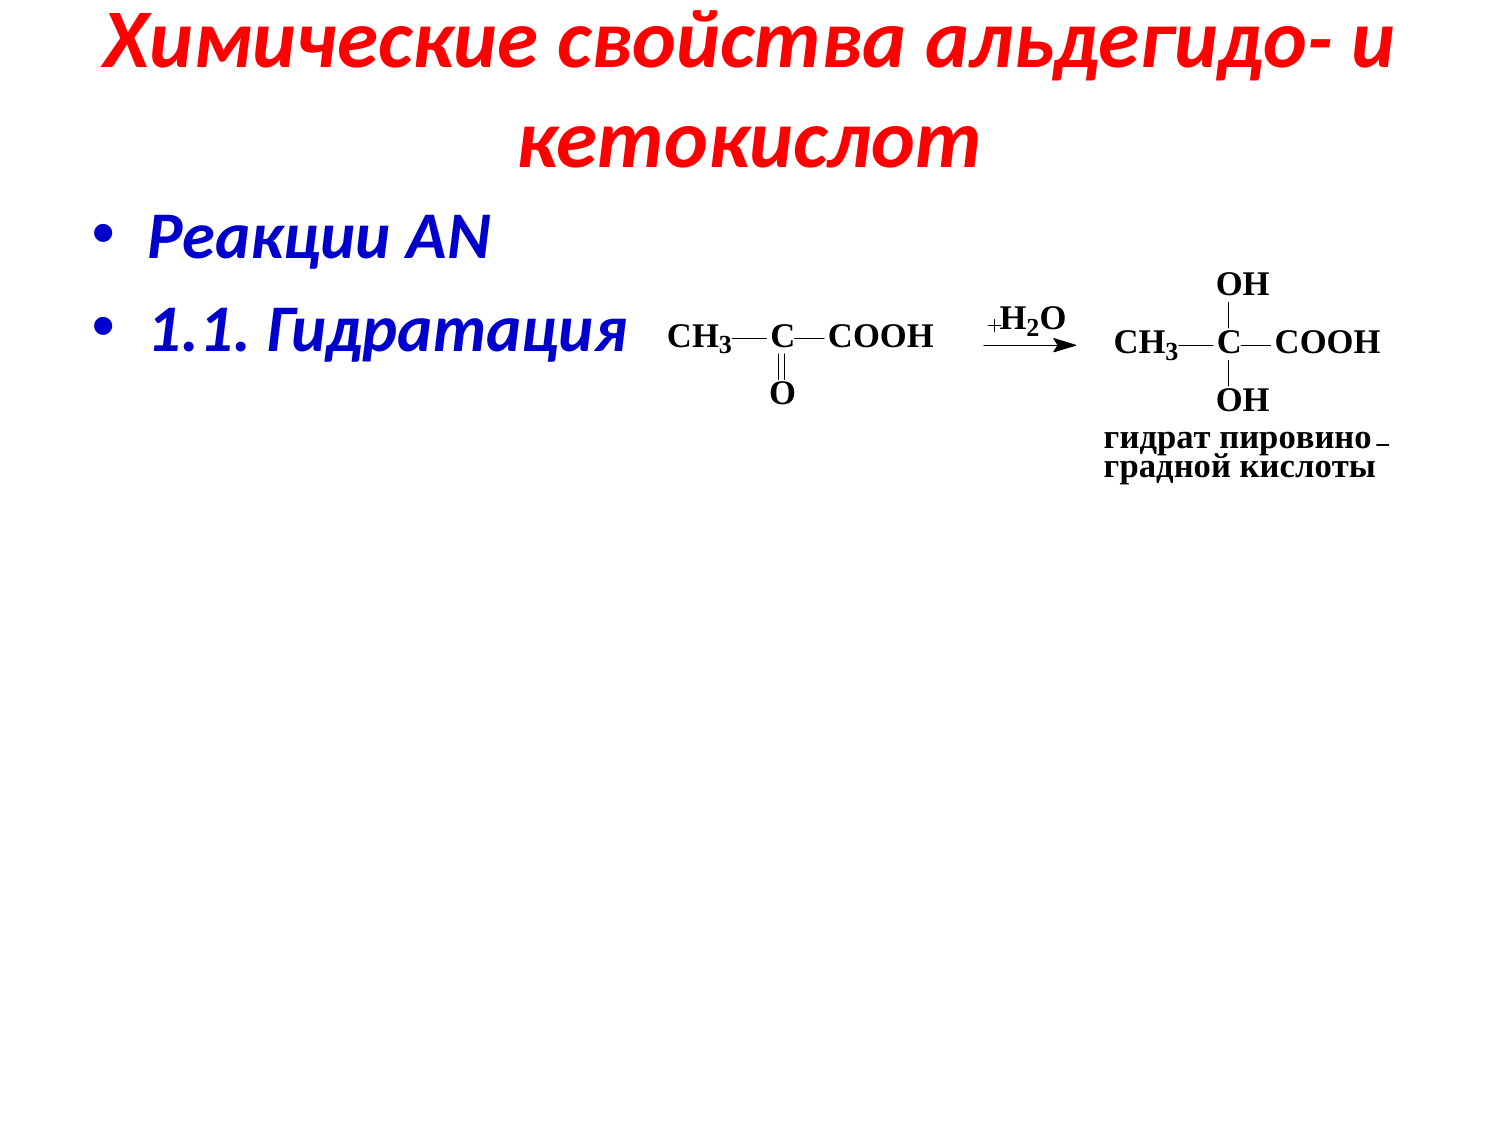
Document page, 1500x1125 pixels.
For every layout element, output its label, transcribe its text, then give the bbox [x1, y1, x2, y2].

list Реакции АN 1.1. Гидратация [76, 184, 1427, 1010]
title Химические свойства альдегидо- и кетокислот [0, 18, 1500, 150]
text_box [667, 266, 1396, 489]
